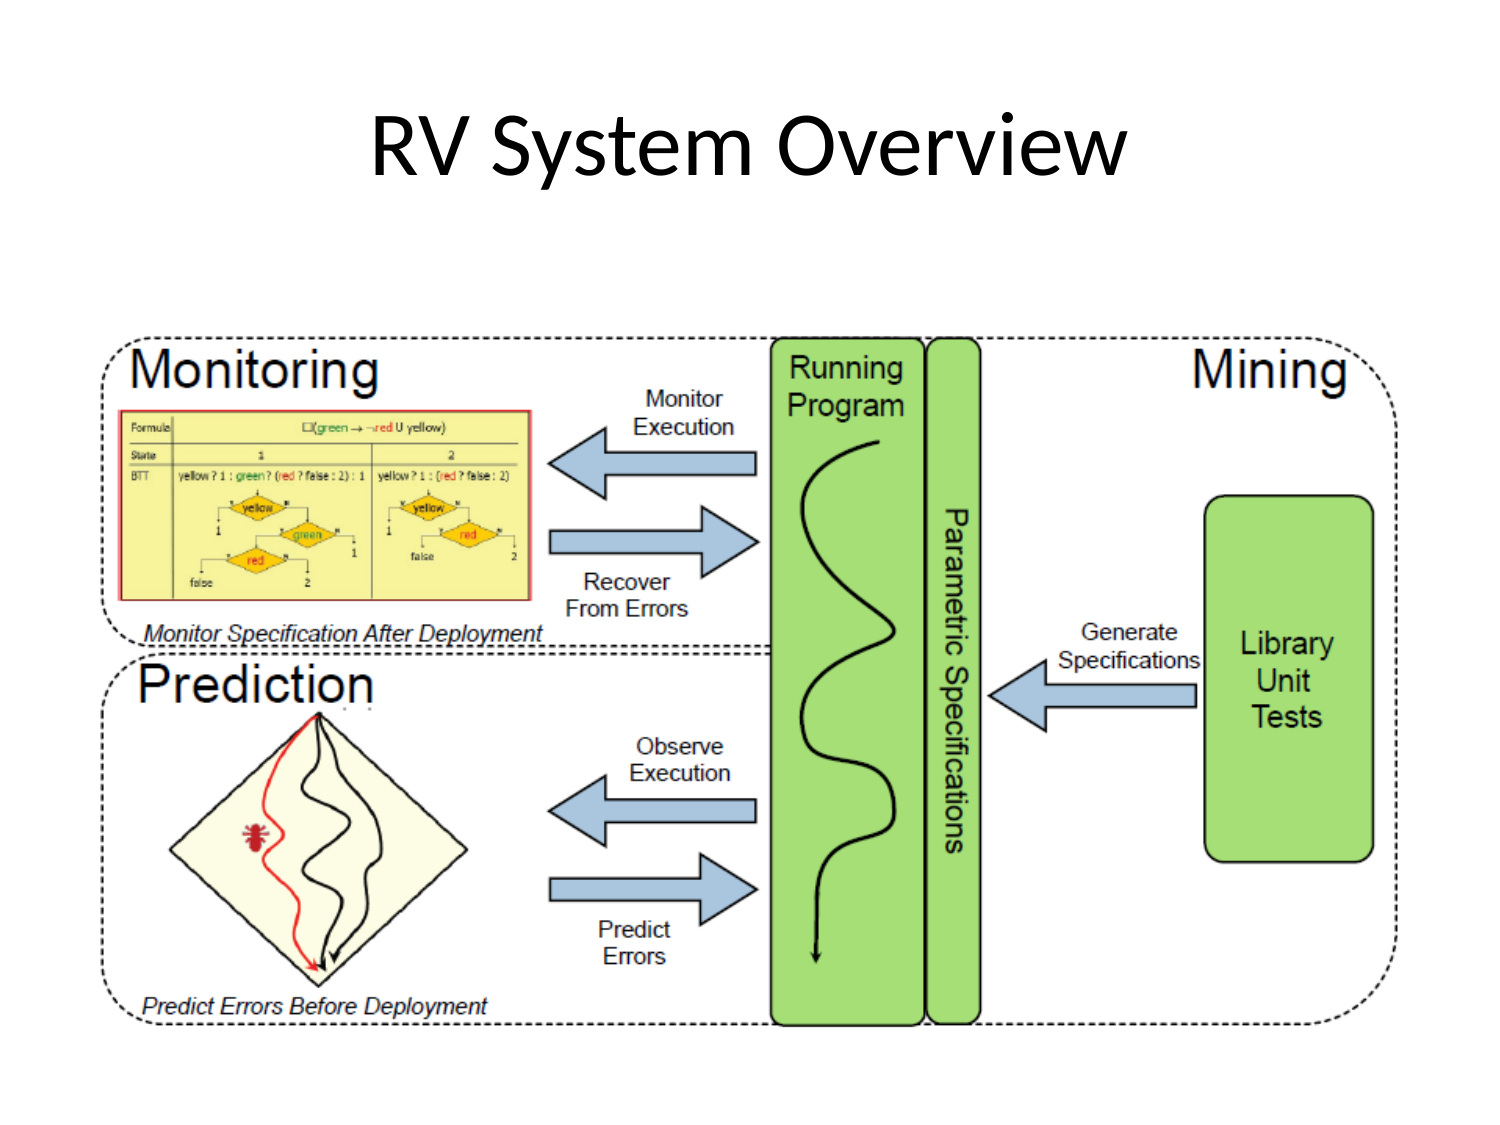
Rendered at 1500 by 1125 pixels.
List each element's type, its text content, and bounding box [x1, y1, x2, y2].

title RV System Overview [75, 45, 1425, 233]
picture [96, 324, 1404, 1035]
